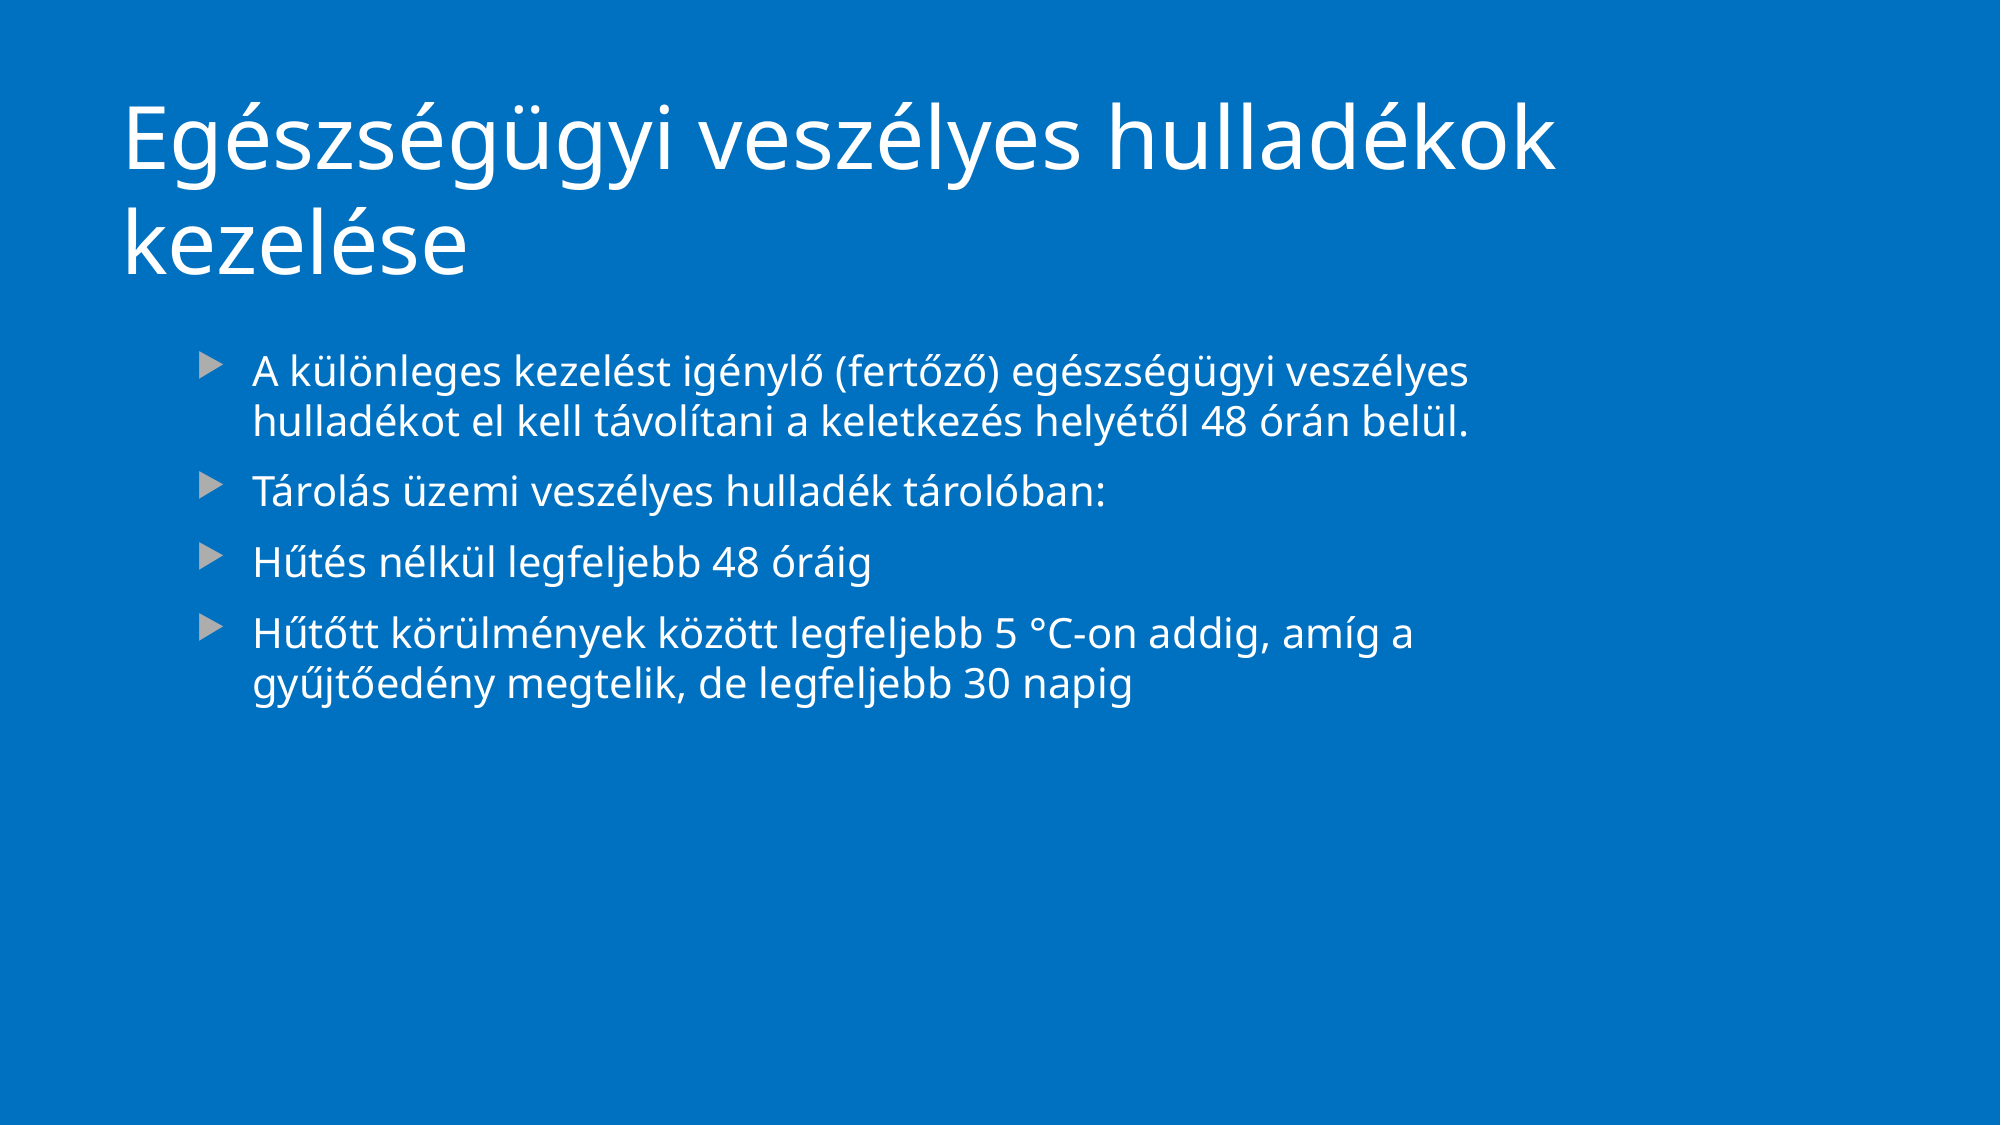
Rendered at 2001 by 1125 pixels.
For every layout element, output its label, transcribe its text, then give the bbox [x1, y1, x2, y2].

title Egészségügyi veszélyes hulladékok kezelése [106, 74, 1649, 304]
list A különleges kezelést igénylő (fertőző) egészségügyi veszélyes hulladékot el kell távolítani a keletkezés helyétől 48 órán belül. Tárolás üzemi veszélyes hulladék tárolóban: Hűtés nélkül legfeljebb 48 óráig Hűtőtt körülmények között legfeljebb 5 °C-on addig, amíg a gyűjtőedény megtelik, de legfeljebb 30 napig [181, 336, 1649, 1025]
